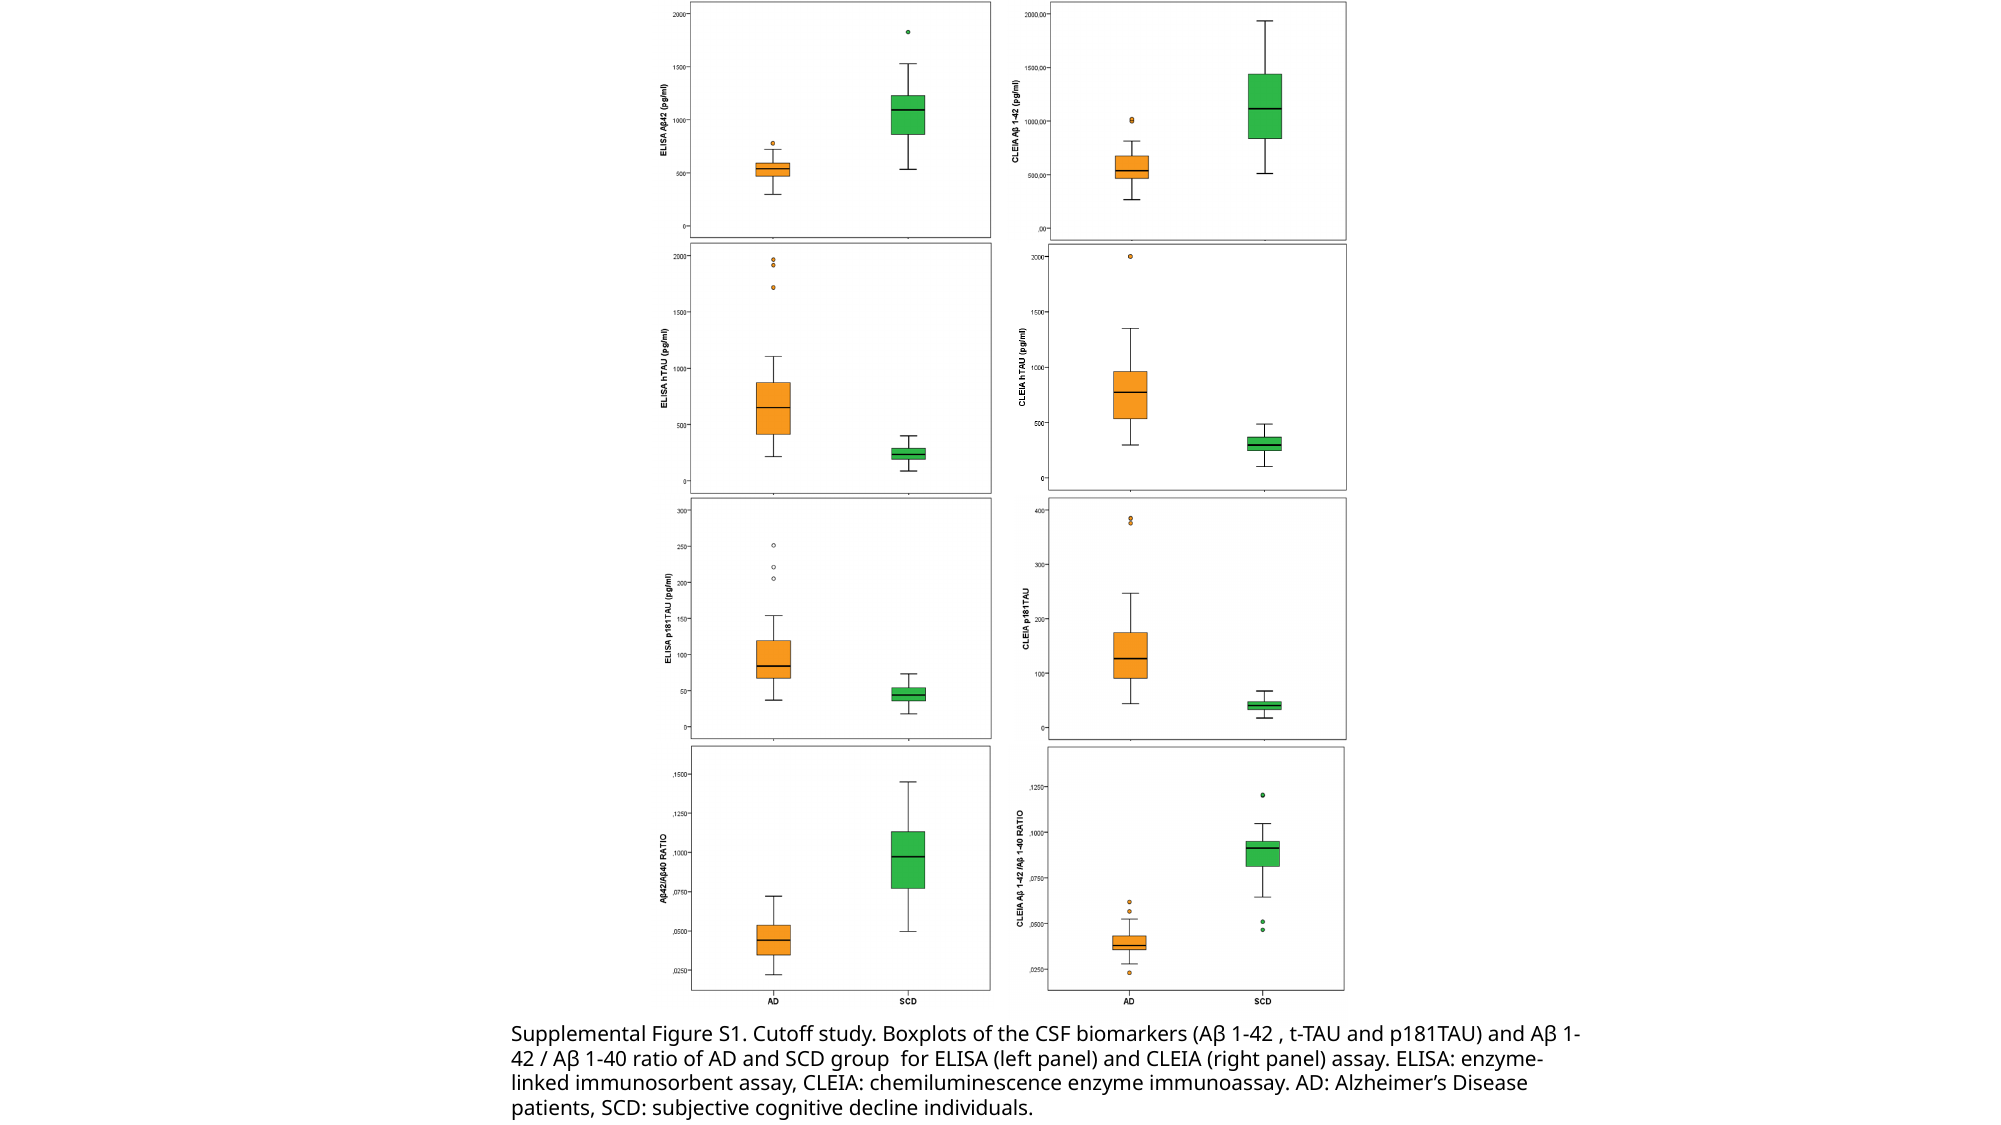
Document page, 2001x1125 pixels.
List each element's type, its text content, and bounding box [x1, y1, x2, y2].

text_box Supplemental Figure S1. Cutoff study. Boxplots of the CSF biomarkers (Aβ 1-42 , t-TAU and p181TAU) and Aβ 1-42 / Aβ 1-40 ratio of AD and SCD group for ELISA (left panel) and CLEIA (right panel) assay. ELISA: enzyme-linked immunosorbent assay, CLEIA: chemiluminescence enzyme immunoassay. AD: Alzheimer’s Disease patients, SCD: subjective cognitive decline individuals. [496, 1012, 1599, 1125]
picture [652, 0, 995, 239]
picture [651, 743, 994, 1009]
picture [1008, 744, 1348, 1028]
picture [1014, 495, 1350, 741]
picture [652, 240, 995, 741]
picture [1007, 0, 1350, 492]
